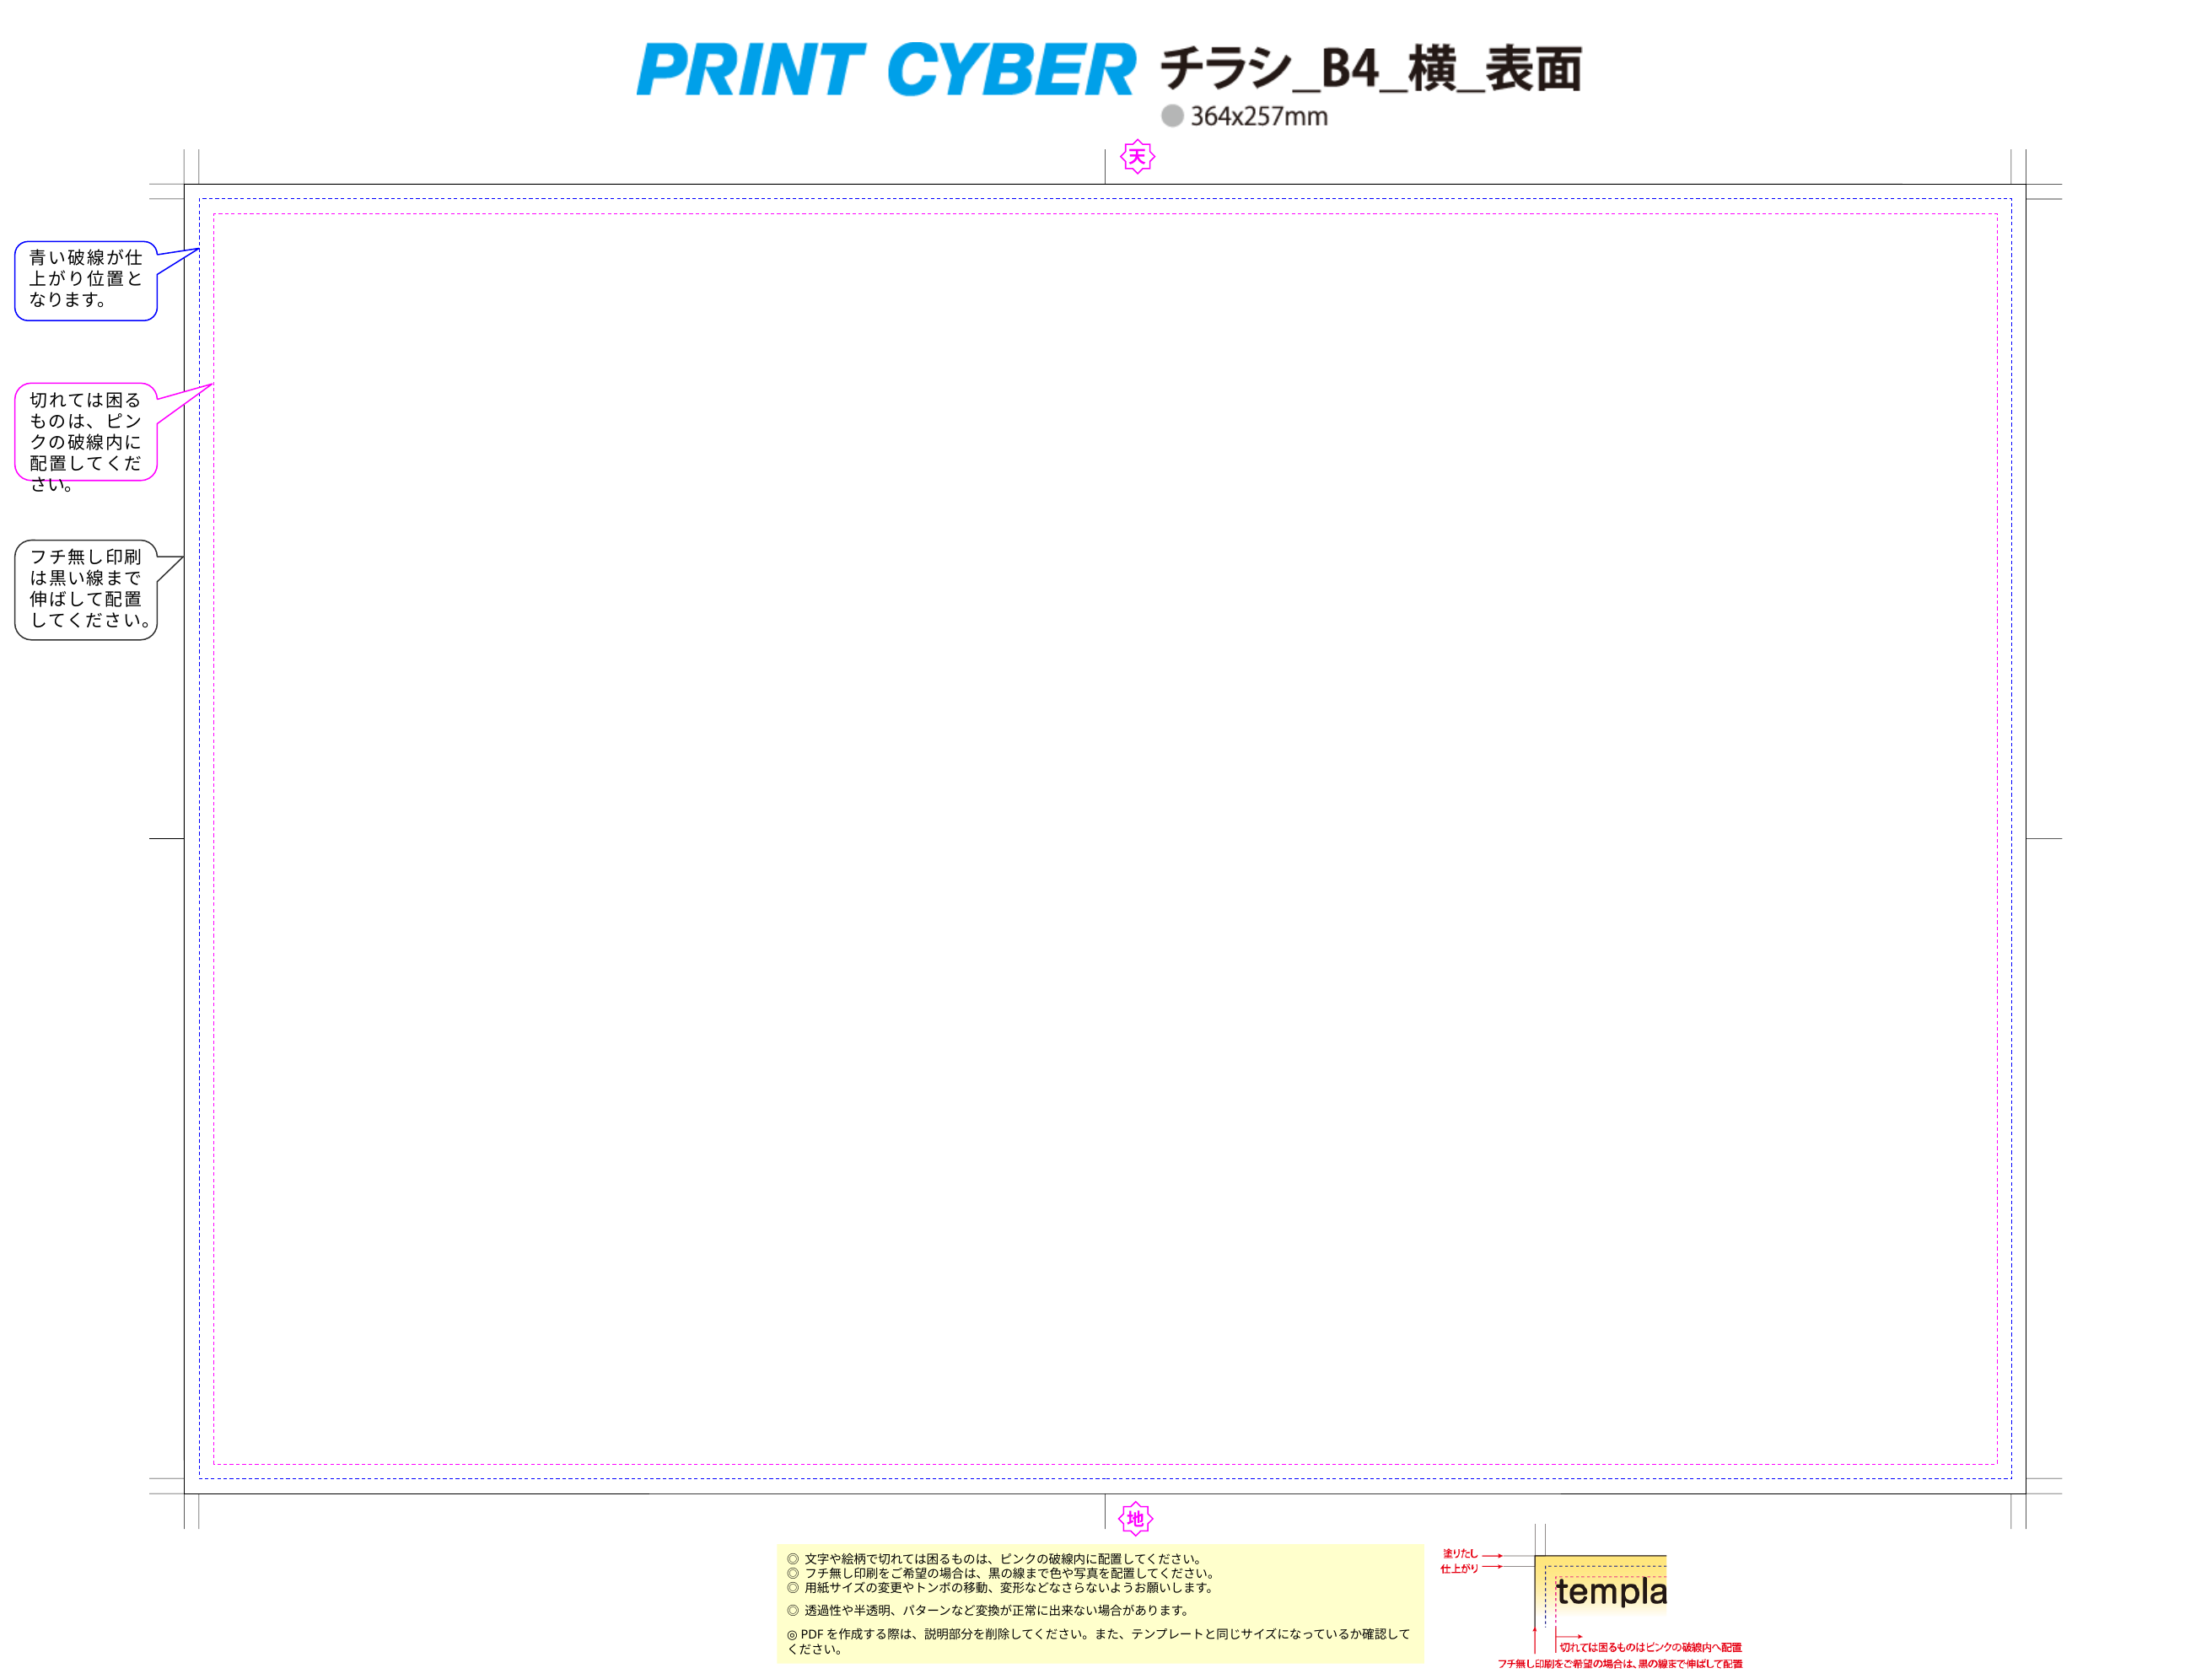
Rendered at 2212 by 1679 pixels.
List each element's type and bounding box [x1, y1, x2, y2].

picture [1440, 1524, 1743, 1671]
picture [637, 42, 1583, 128]
picture [656, 54, 674, 67]
